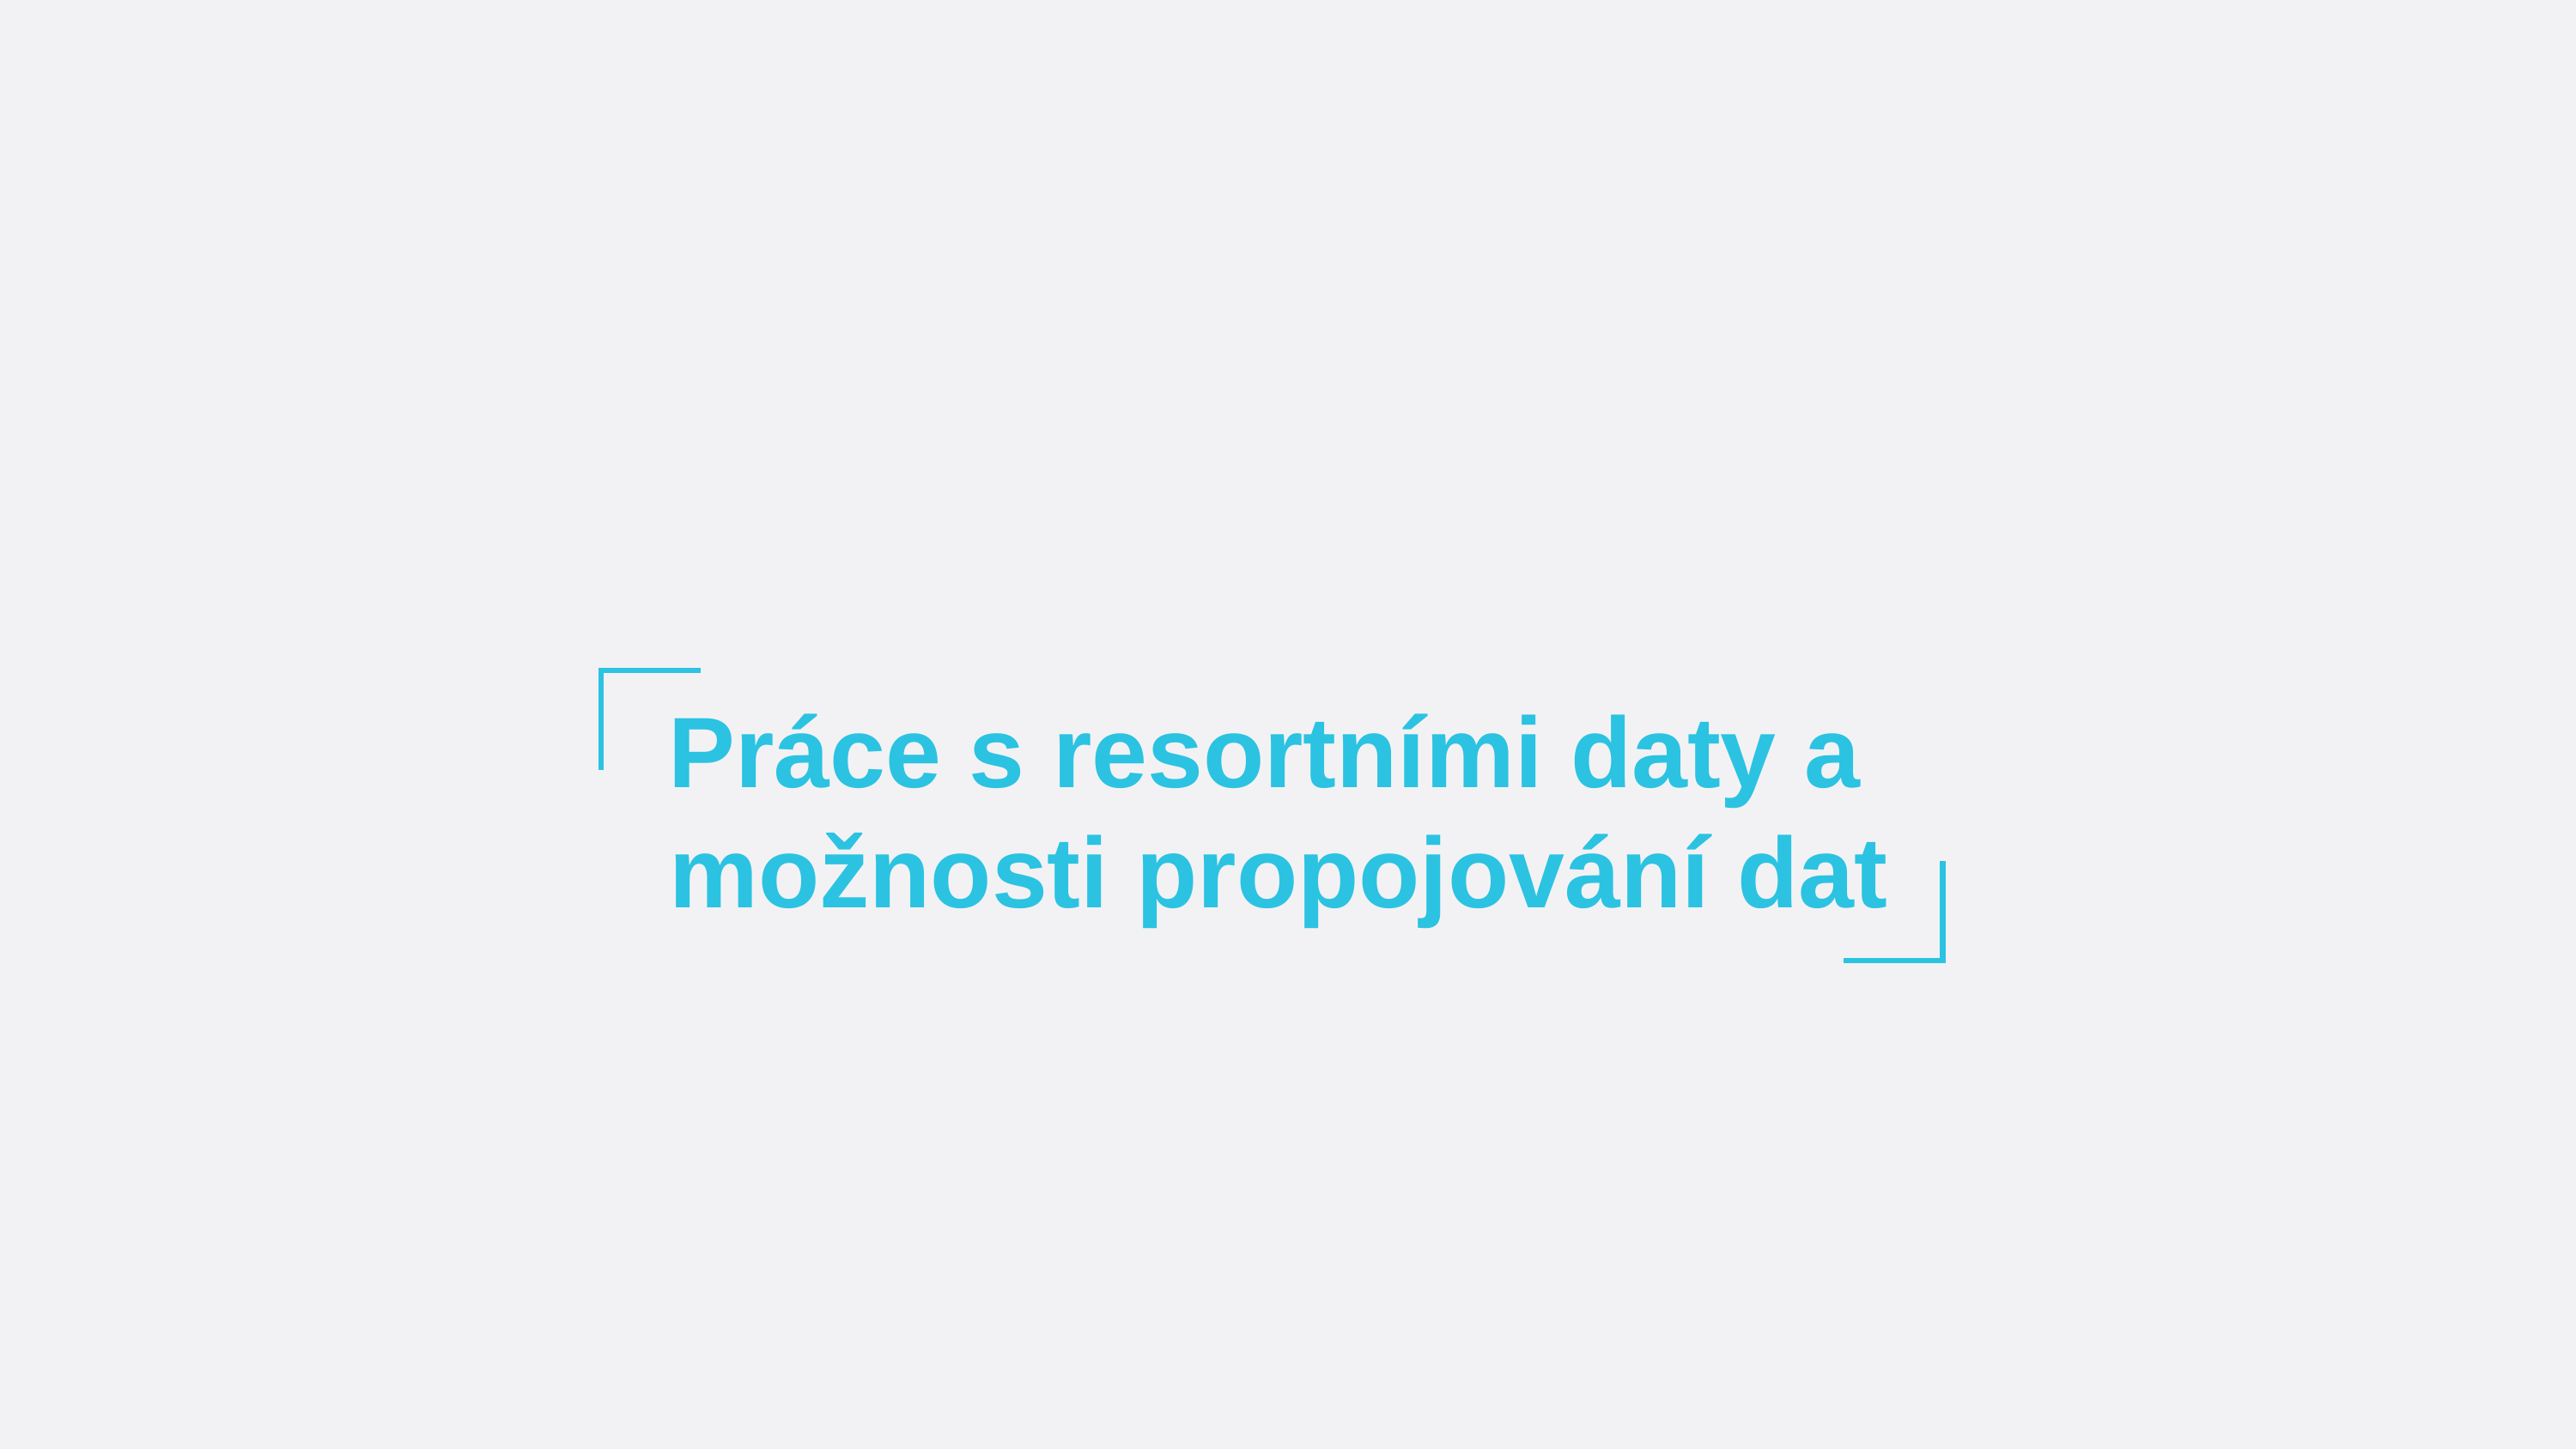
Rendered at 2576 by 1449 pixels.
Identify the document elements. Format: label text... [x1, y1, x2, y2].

text_box Práce s resortními daty a možnosti propojování dat [238, 681, 2321, 934]
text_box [1845, 864, 1943, 961]
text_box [600, 670, 698, 767]
